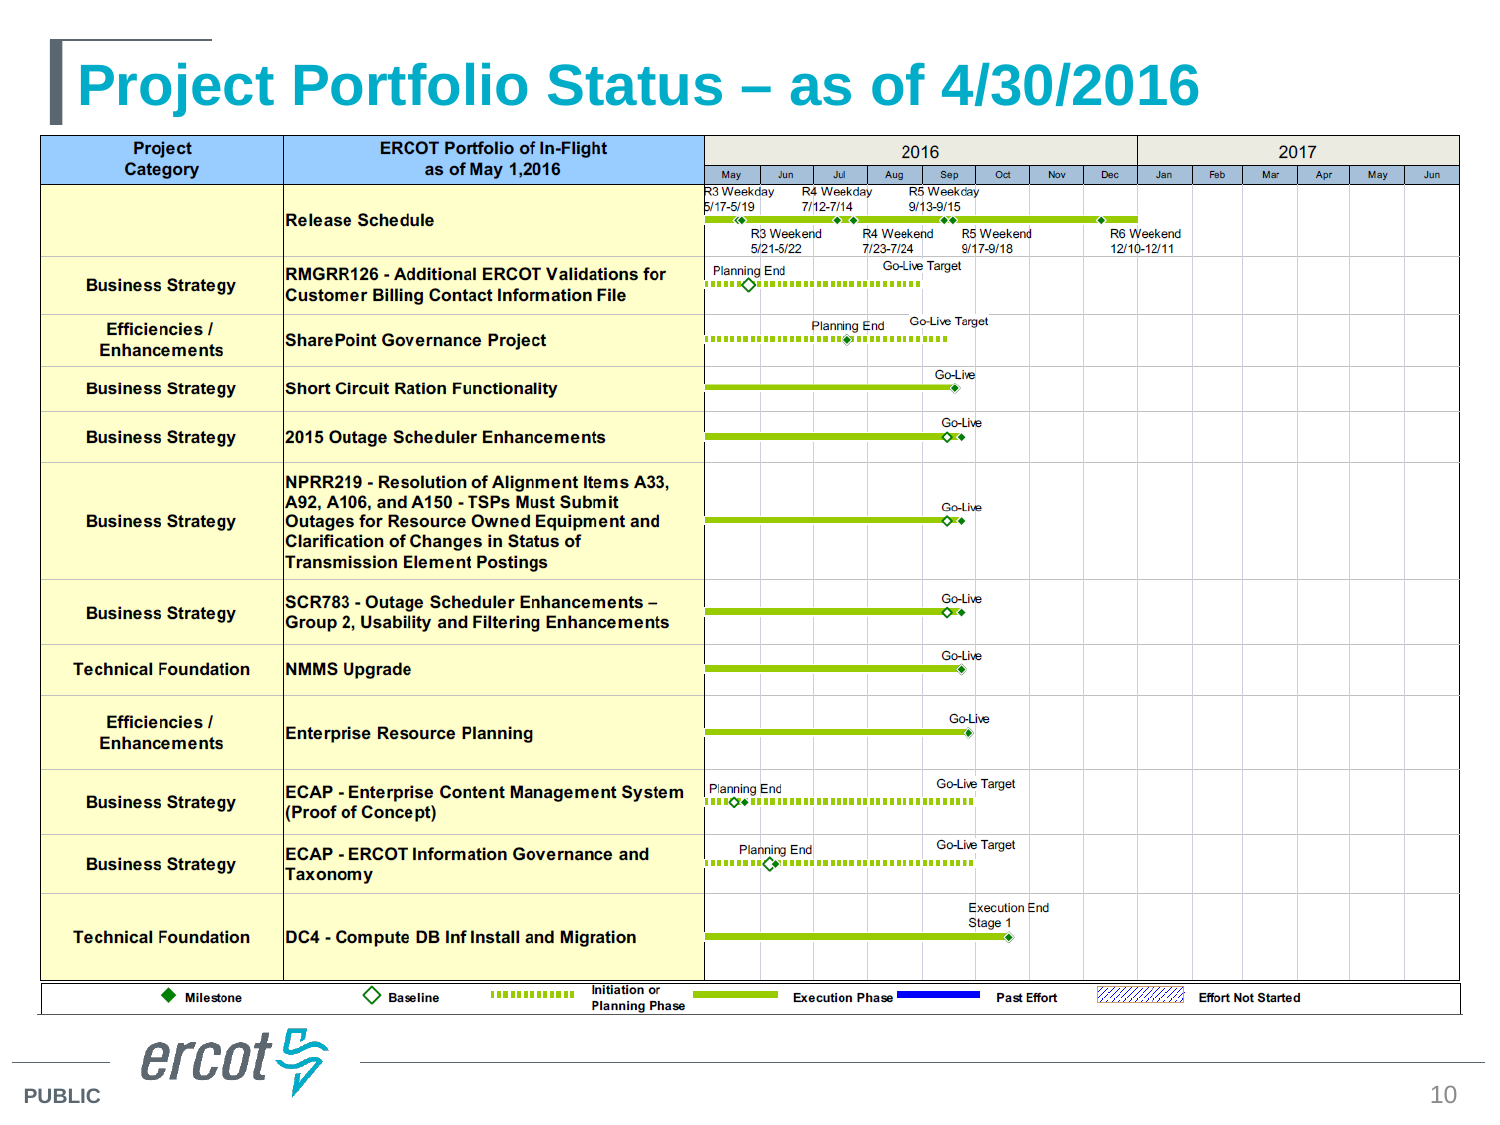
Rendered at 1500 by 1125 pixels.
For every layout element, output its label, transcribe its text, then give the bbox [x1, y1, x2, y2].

title Project Portfolio Status – as of 4/30/2016 [62, 39, 1325, 125]
slide_number 10 [1412, 1076, 1475, 1112]
picture [37, 132, 1463, 1016]
picture [137, 1024, 332, 1100]
